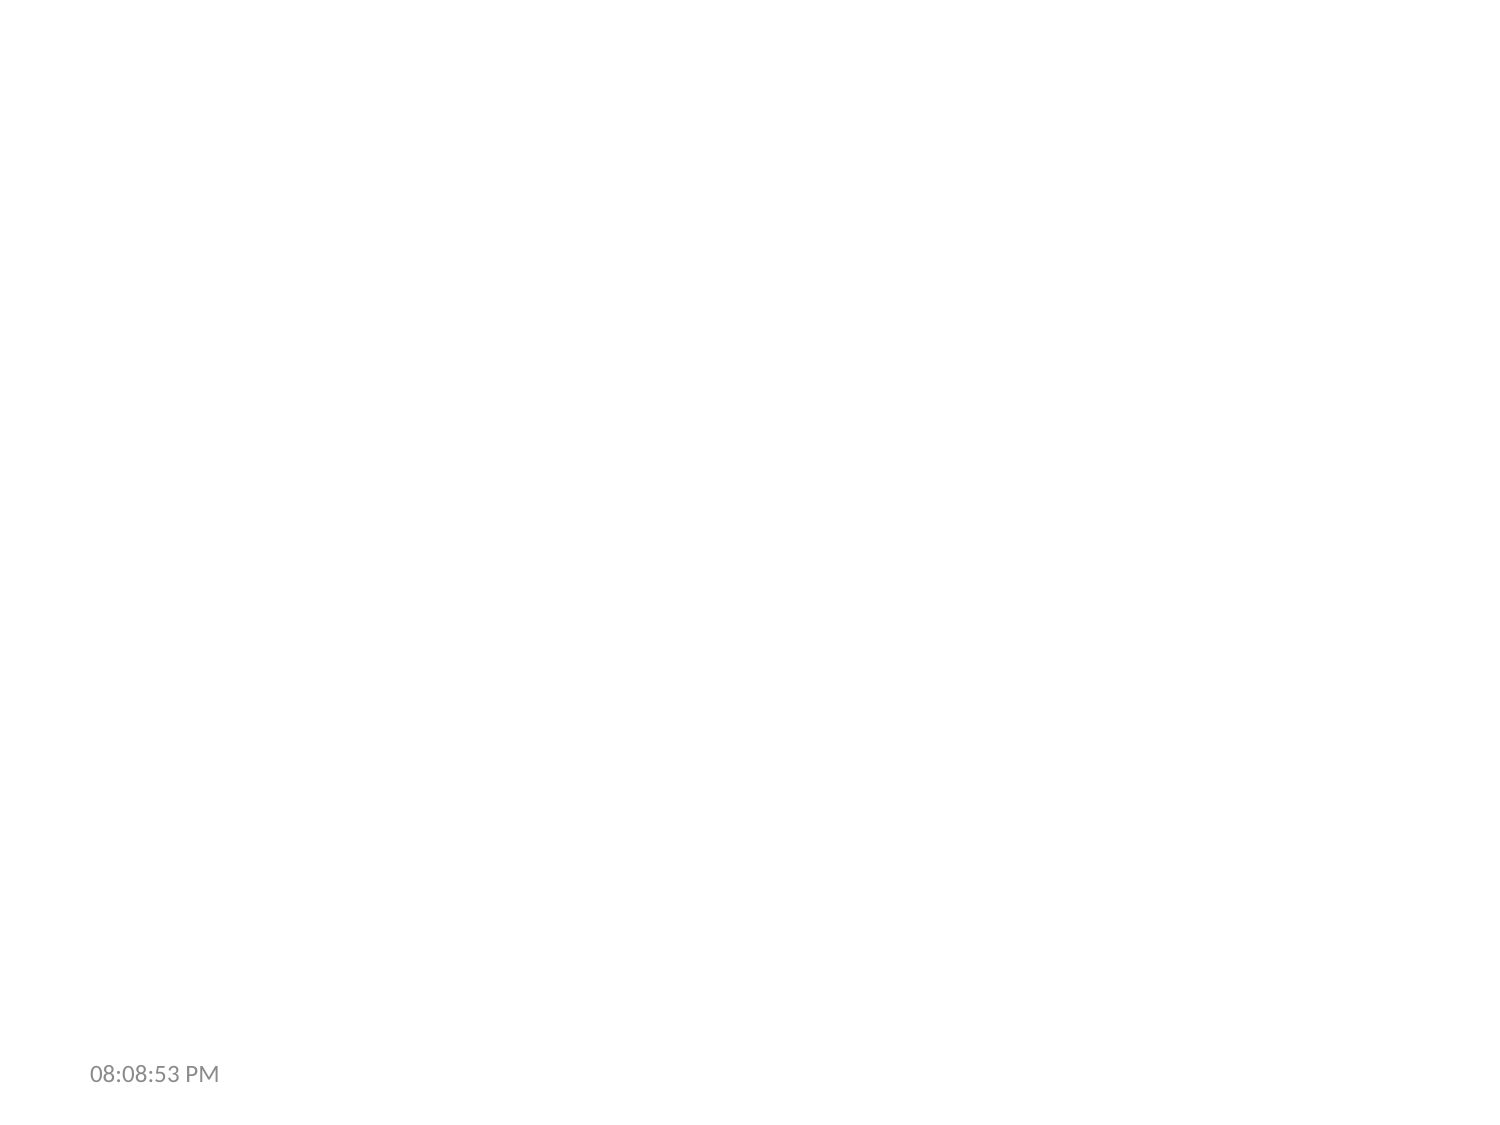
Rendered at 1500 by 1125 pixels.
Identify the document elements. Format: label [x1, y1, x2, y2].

slide_number [75, 1042, 425, 1103]
